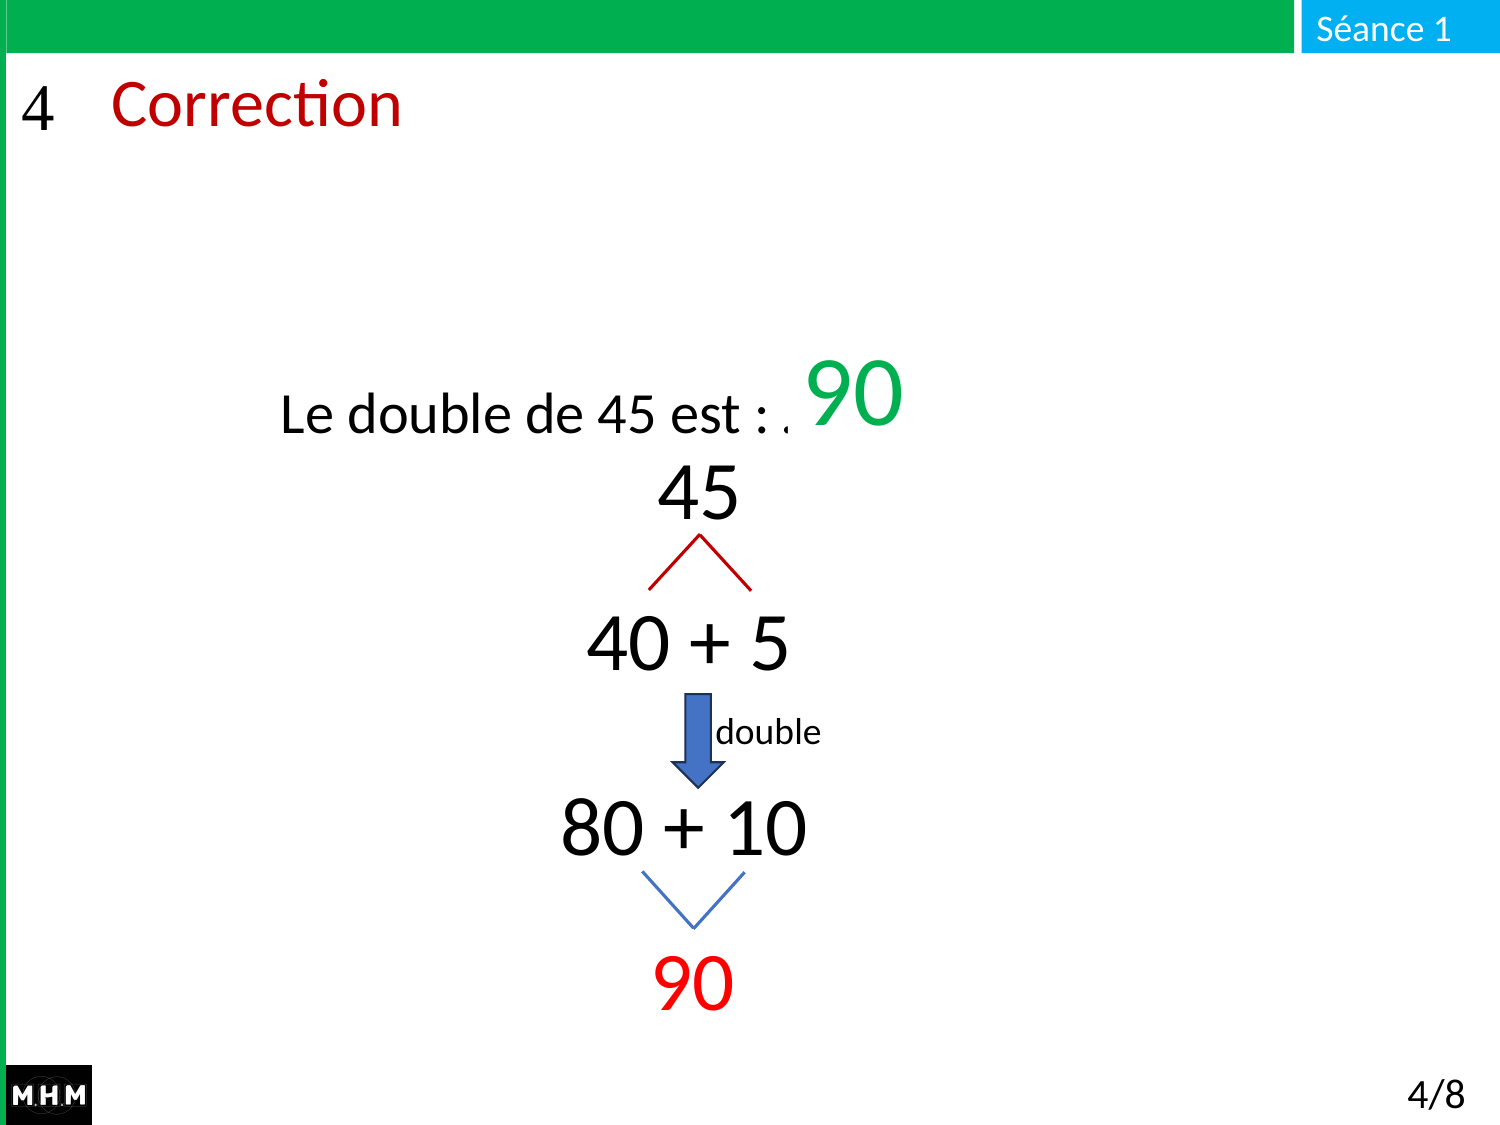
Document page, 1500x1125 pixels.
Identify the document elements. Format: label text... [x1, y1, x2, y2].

text_box 90 [608, 919, 778, 1035]
list 4/8 [1373, 1064, 1500, 1125]
text_box double [700, 699, 961, 760]
text_box 40 + 5 [329, 579, 1049, 695]
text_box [648, 534, 752, 591]
text_box 80 + 10 [324, 764, 1044, 879]
text_box 45 [596, 429, 804, 545]
text_box [670, 695, 727, 764]
text_box 90 [787, 318, 996, 454]
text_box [642, 871, 745, 929]
text_box Le double de 45 est : … [266, 297, 875, 498]
picture [6, 1065, 92, 1125]
title Correction [96, 60, 1391, 150]
